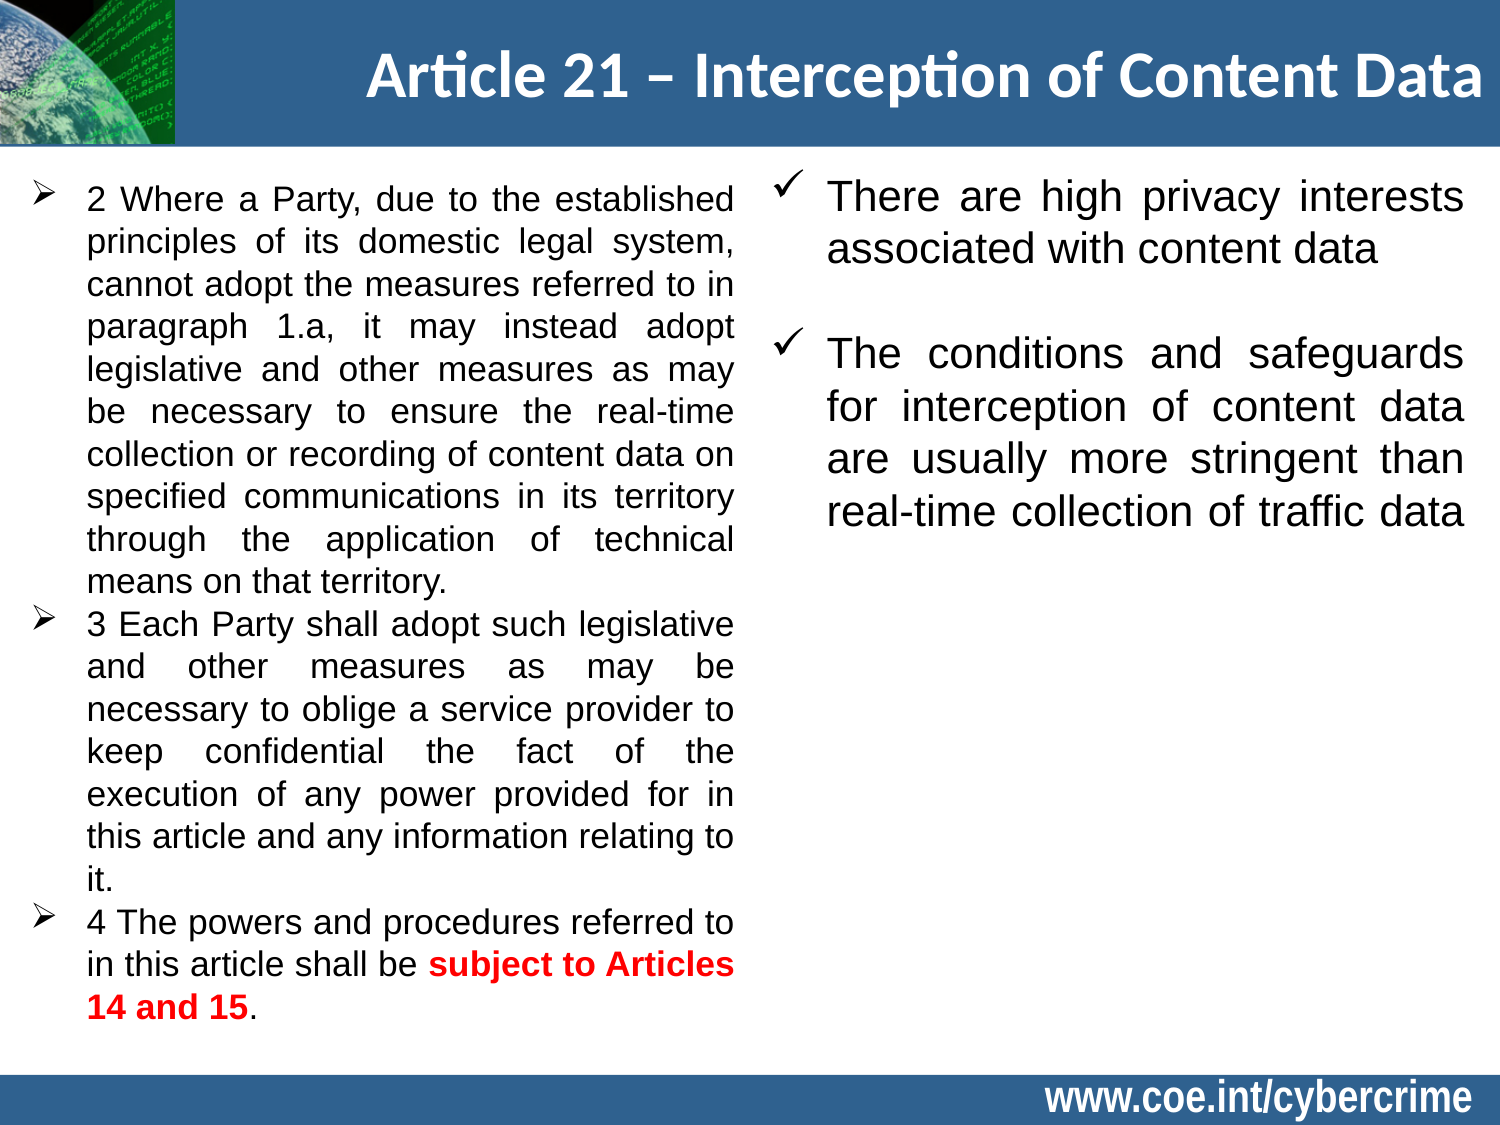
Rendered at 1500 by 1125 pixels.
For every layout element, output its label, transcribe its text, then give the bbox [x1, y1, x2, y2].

text_box www.coe.int/cybercrime [1030, 1059, 1500, 1125]
text_box 2 Where a Party, due to the established principles of its domestic legal system, cannot adopt the measures referred to in paragraph 1.a, it may instead adopt legislative and other measures as may be necessary to ensure the real-time collection or recording of content data on specified communications in its territory through the application of technical means on that territory. 3 Each Party shall adopt such legislative and other measures as may be necessary to oblige a service provider to keep confidential the fact of the execution of any power provided for in this article and any information relating to it. 4 The powers and procedures referred to in this article shall be subject to Articles 14 and 15. [15, 168, 750, 1034]
text_box There are high privacy interests associated with content data The conditions and safeguards for interception of content data are usually more stringent than real-time collection of traffic data [755, 159, 1480, 543]
text_box [0, 1073, 1030, 1125]
text_box Article 21 – Interception of Content Data [177, 0, 1500, 149]
picture [0, 0, 175, 144]
